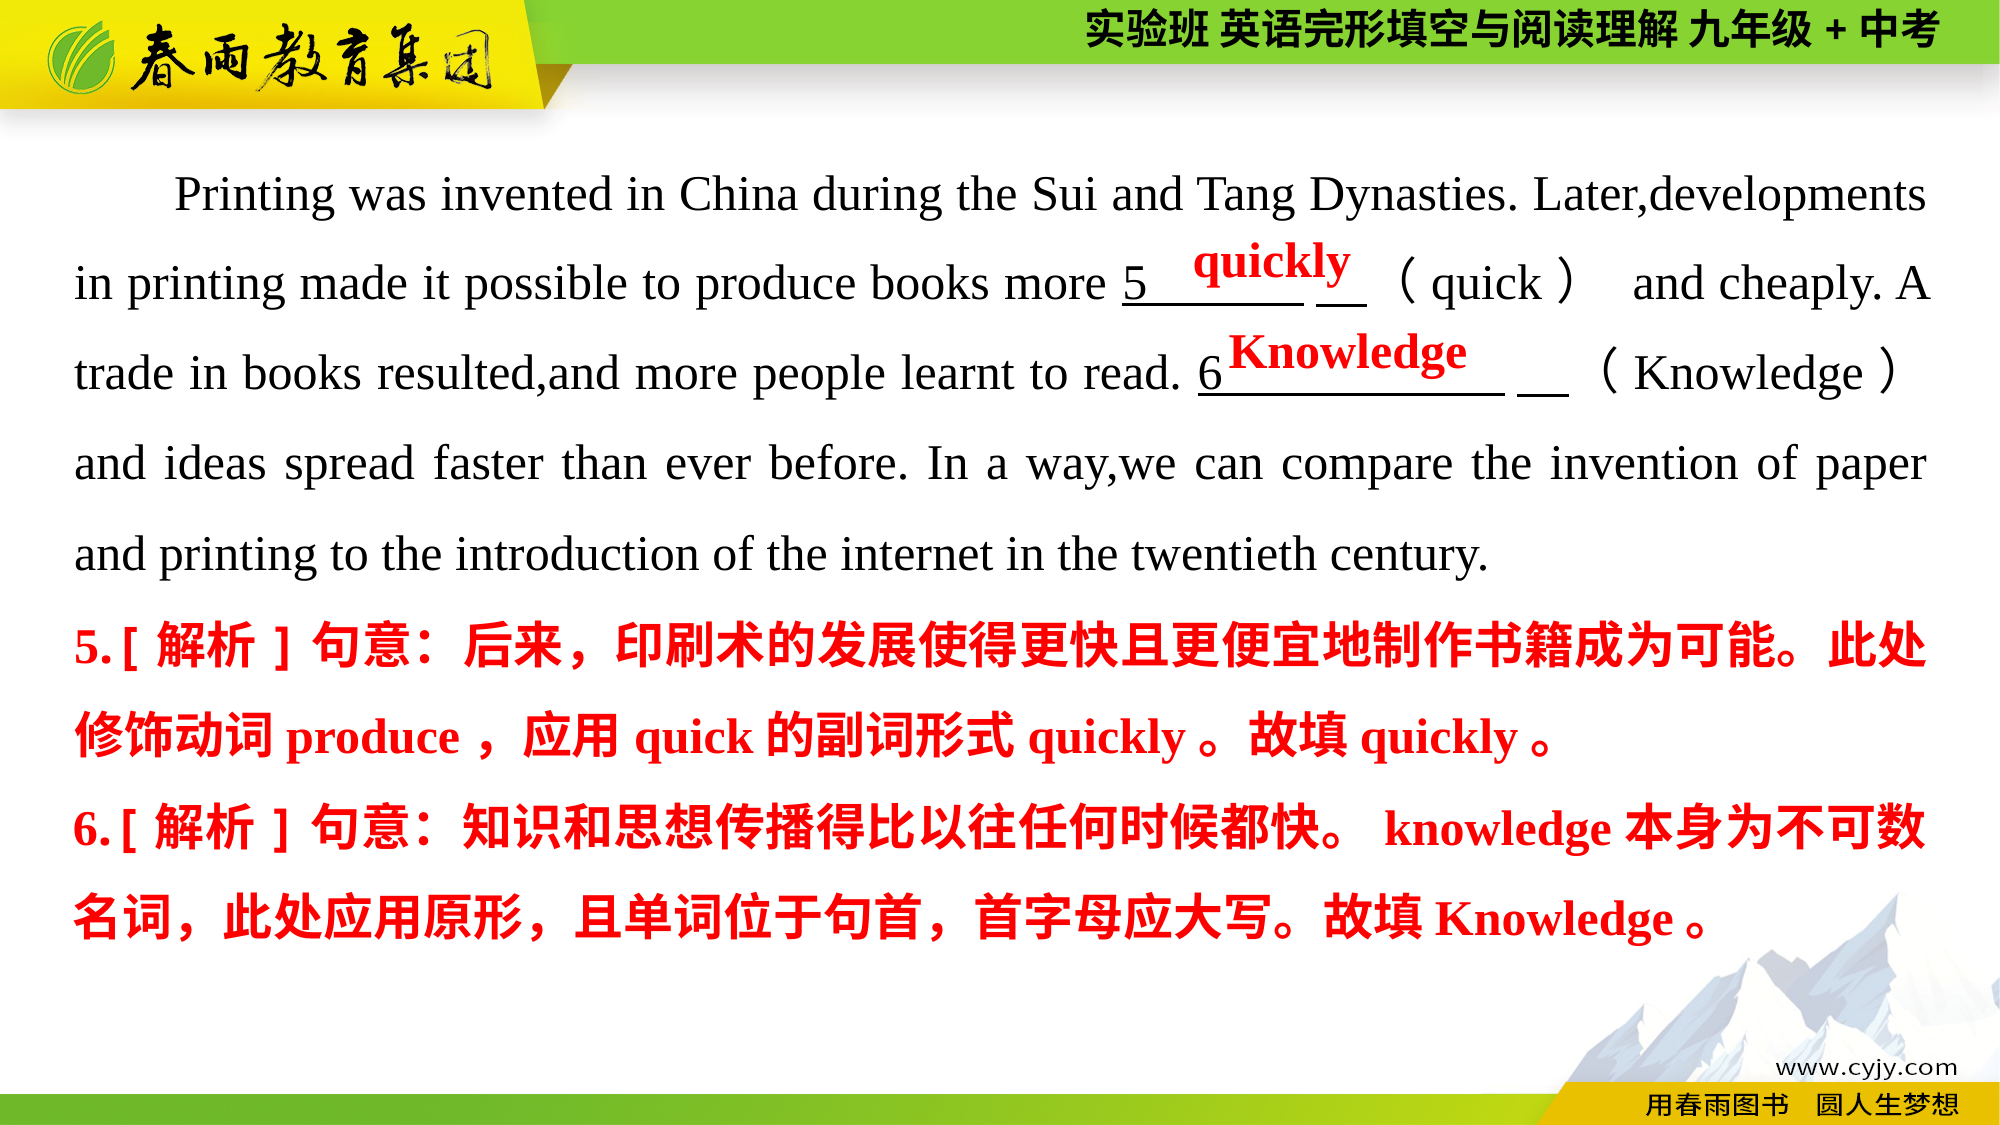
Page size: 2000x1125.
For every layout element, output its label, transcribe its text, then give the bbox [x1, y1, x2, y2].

text_box quickly [1177, 219, 1367, 295]
text_box 5.[解析]句意：后来，印刷术的发展使得更快且更便宜地制作书籍成为可能。此处修饰动词produce，应用quick的副词形式quickly。故填quickly。 [59, 592, 1944, 771]
picture [0, 0, 2000, 1125]
text_box 6.[解析]句意：知识和思想传播得比以往任何时候都快。knowledge本身为不可数名词，此处应用原形，且单词位于句首，首字母应大写。故填Knowledge。 [57, 757, 1943, 953]
text_box Knowledge [1213, 311, 1483, 387]
list Printing was invented in China during the Sui and Tang Dynasties. Later,developments in printing made it possible to produce books more 5 （quick） and cheaply. A trade in books resulted,and more people learnt to read. 6 （Knowledge） and ideas spread faster than ever before. In a way,we can compare the invention of paper and printing to the introduction of the internet in the twentieth century. [59, 122, 1944, 592]
